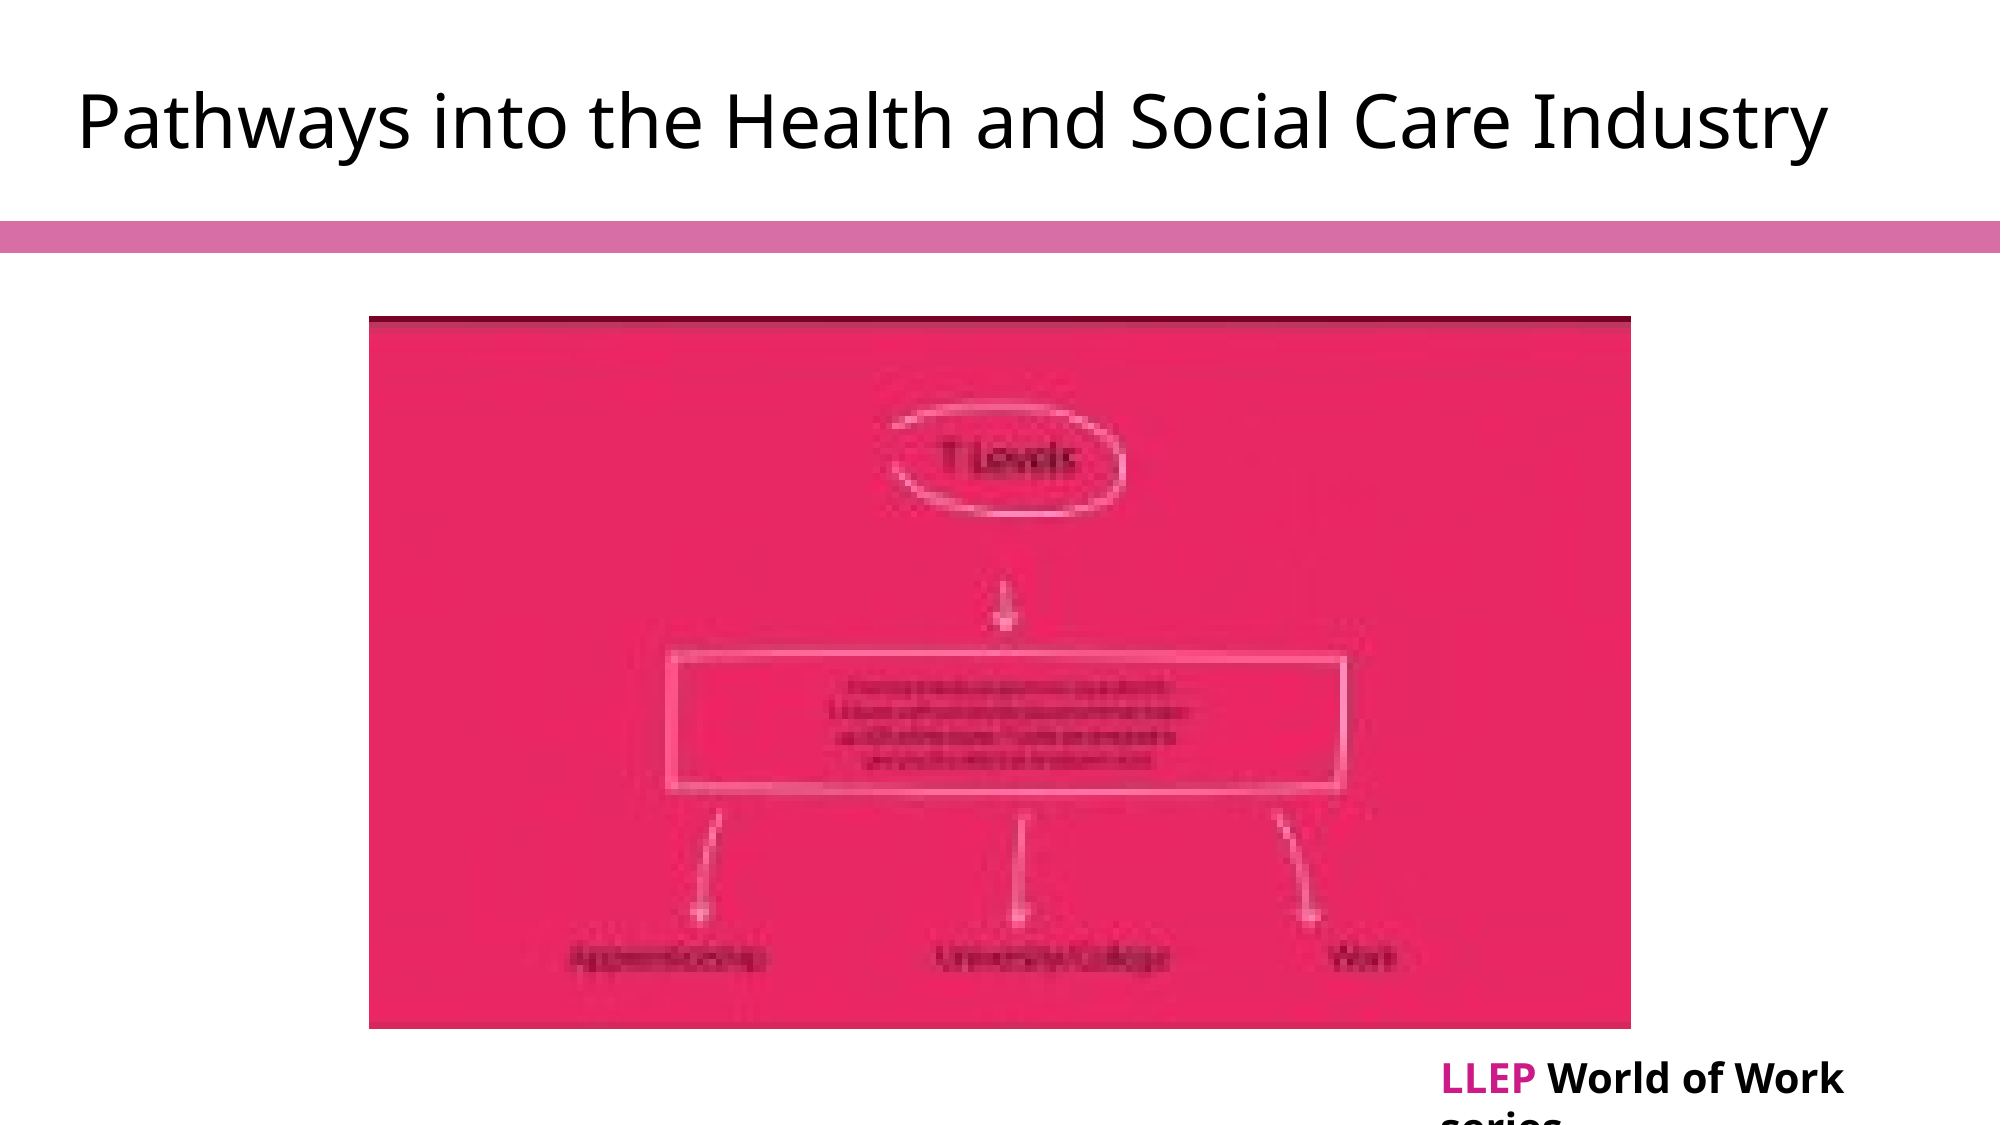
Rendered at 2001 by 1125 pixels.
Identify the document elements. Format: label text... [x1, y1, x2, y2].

list Pathways into the Health and Social Care Industry [61, 76, 2000, 221]
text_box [368, 315, 1632, 1030]
text_box [0, 221, 2000, 253]
text_box LLEP World of Work series. [1425, 1044, 2000, 1125]
